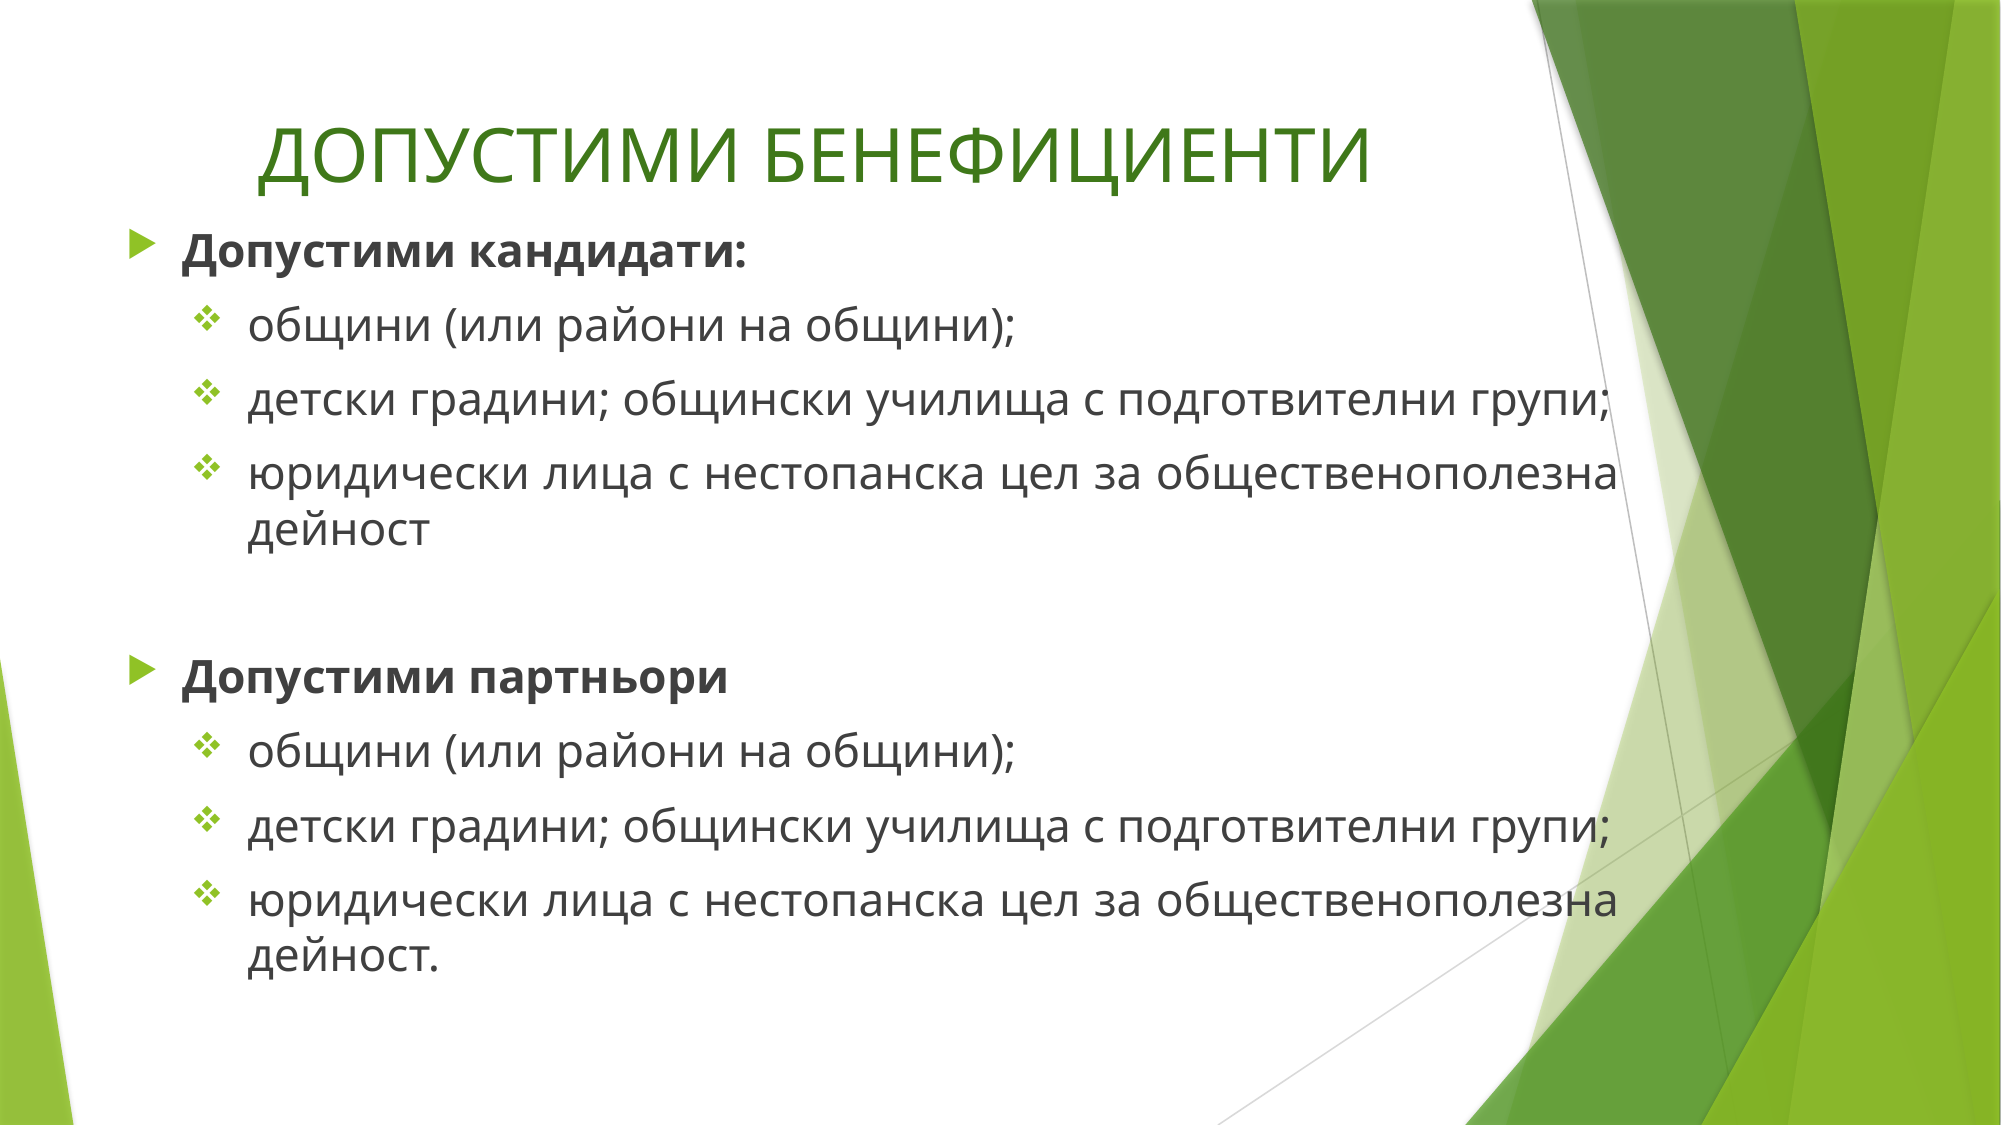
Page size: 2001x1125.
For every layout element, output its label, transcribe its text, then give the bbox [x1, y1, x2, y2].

title ДОПУСТИМИ БЕНЕФИЦИЕНТИ [111, 99, 1522, 213]
list Допустими кандидати: общини (или райони на общини); детски градини; общински училища с подготвителни групи; юридически лица с нестопанска цел за общественополезна дейност Допустими партньори общини (или райони на общини); детски градини; общински училища с подготвителни групи; юридически лица с нестопанска цел за общественополезна дейност. [111, 213, 1634, 1091]
